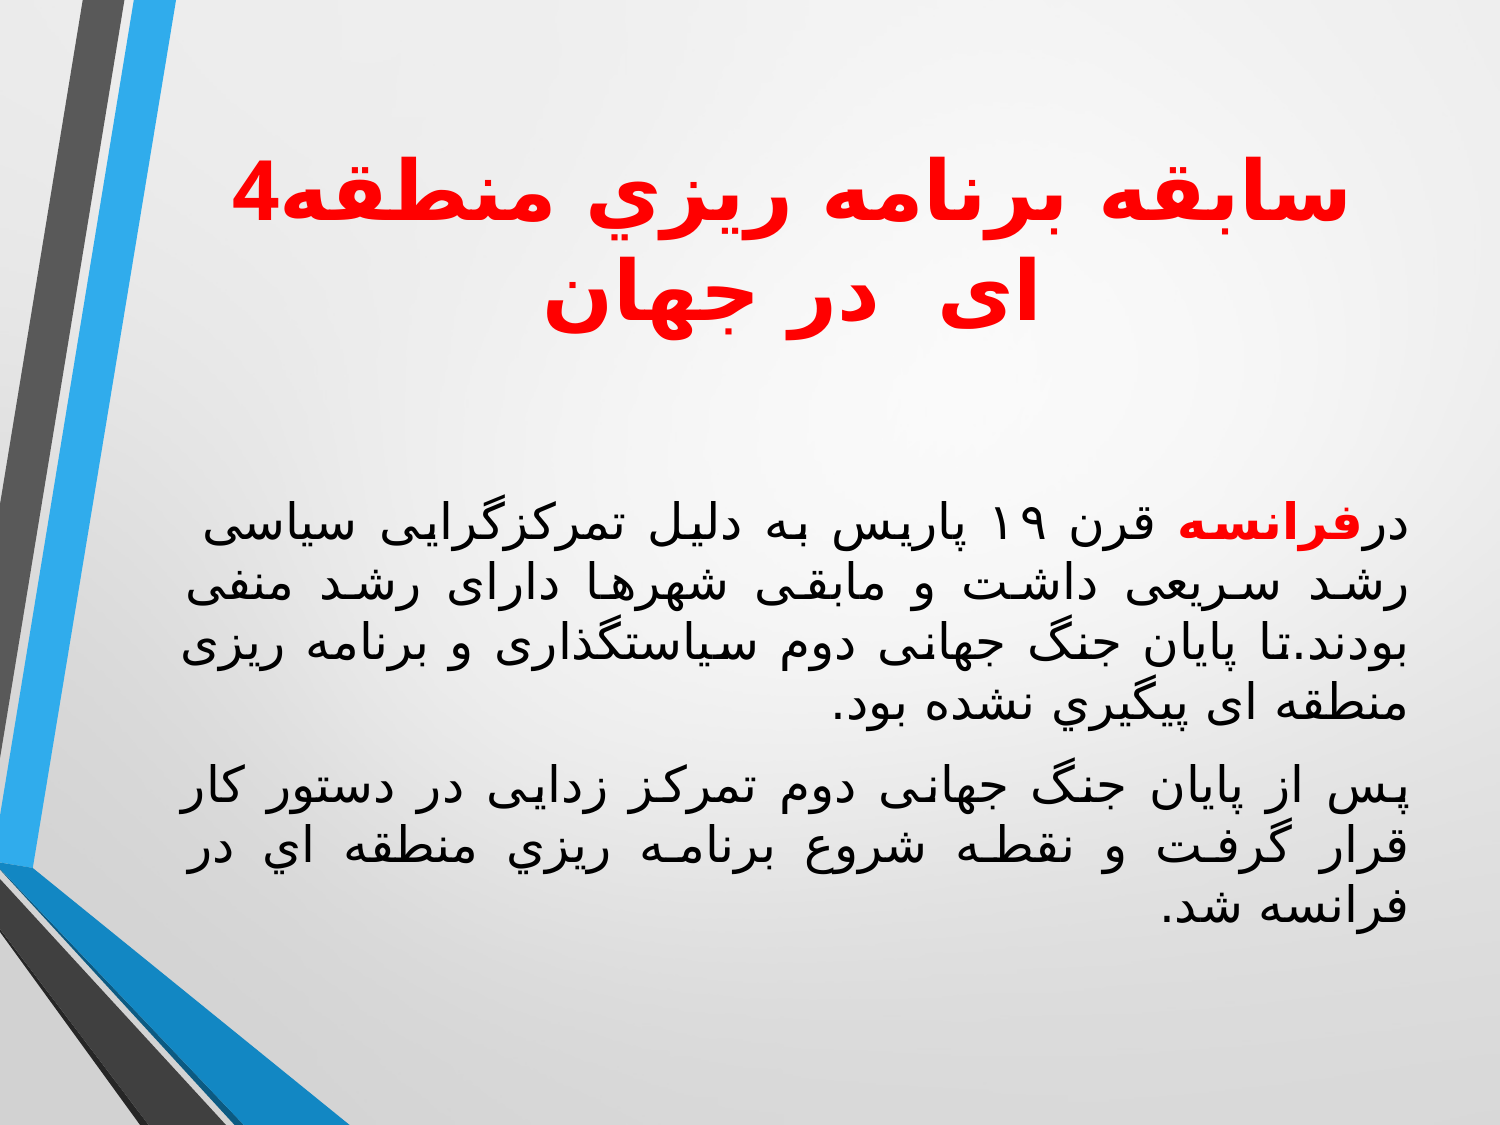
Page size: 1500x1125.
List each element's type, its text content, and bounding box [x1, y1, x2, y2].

title 4سابقه برنامه ريزي منطقه ای در جهان [161, 75, 1425, 400]
list درفرانسه قرن ۱۹ پاریس به دلیل تمرکزگرایی سیاسی رشد سریعی داشت و مابقی شهرها دارای رشد منفی بودند.تا پایان جنگ جهانی دوم سیاستگذاری و برنامه ریزی منطقه ای پيگيري نشده بود. پس از پایان جنگ جهانی دوم تمرکز زدایی در دستور کار قرار گرفت و نقطه شروع برنامه ريزي منطقه اي در فرانسه شد. [161, 437, 1425, 985]
